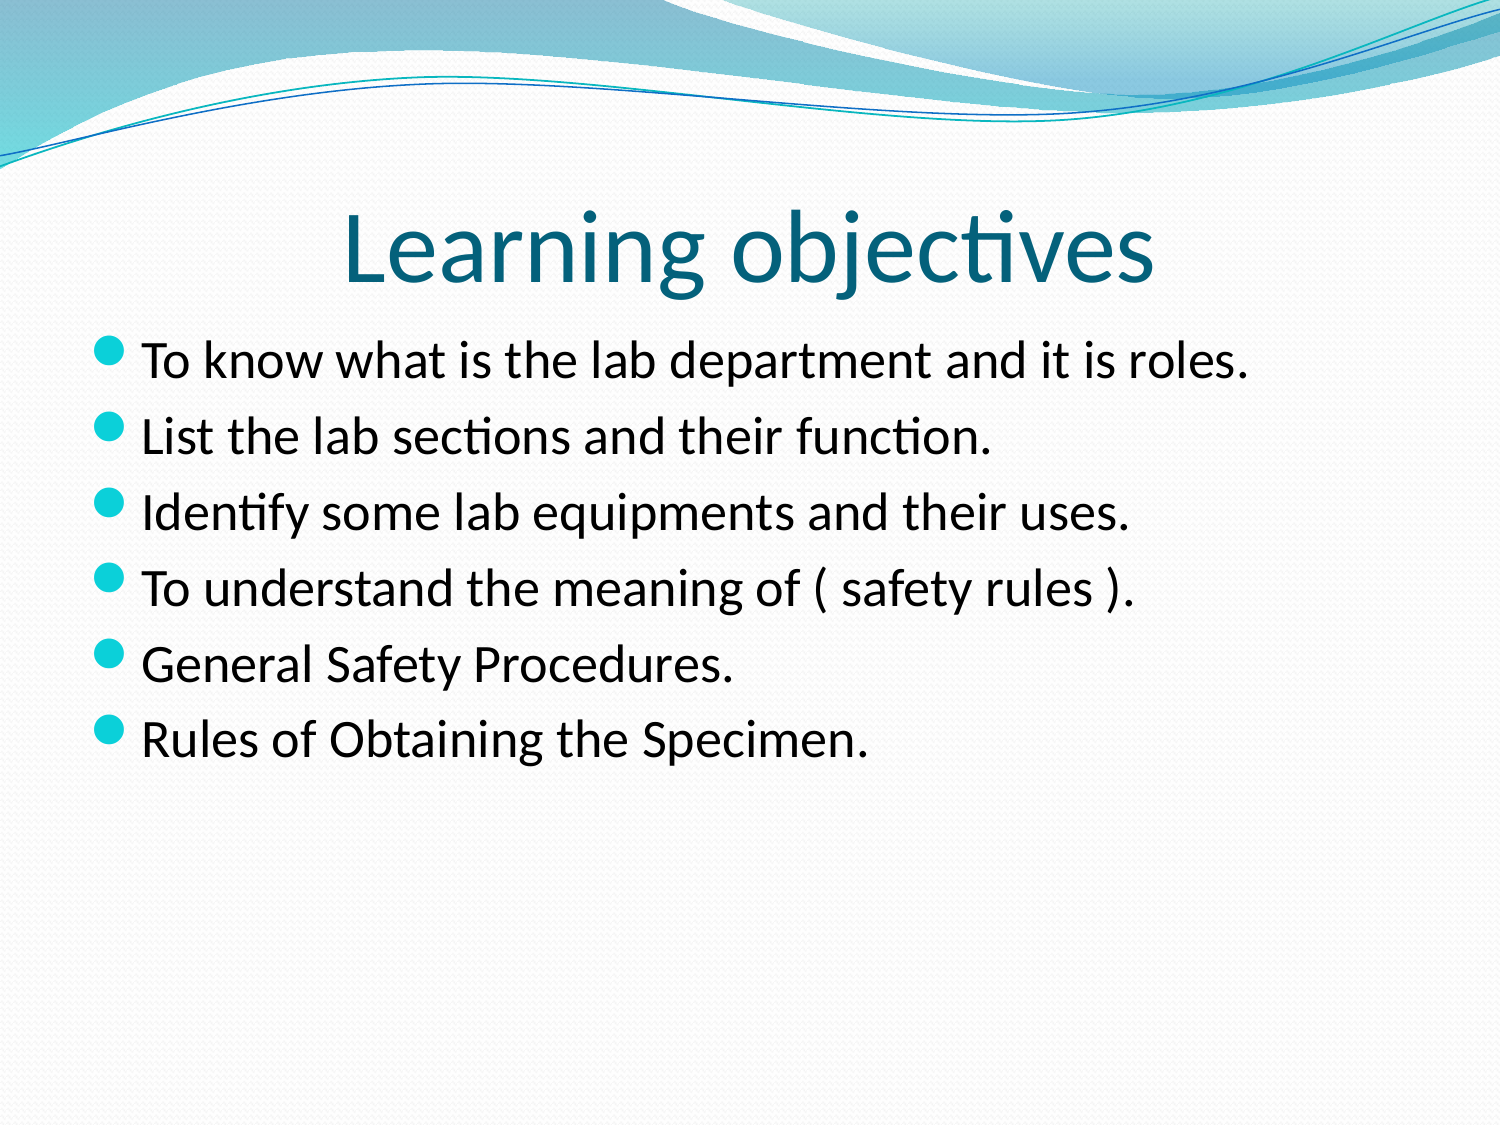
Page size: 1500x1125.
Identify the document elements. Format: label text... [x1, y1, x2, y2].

list To know what is the lab department and it is roles. List the lab sections and their function. Identify some lab equipments and their uses. To understand the meaning of ( safety rules ). General Safety Procedures. Rules of Obtaining the Specimen. [75, 317, 1425, 1038]
title Learning objectives [75, 115, 1425, 303]
